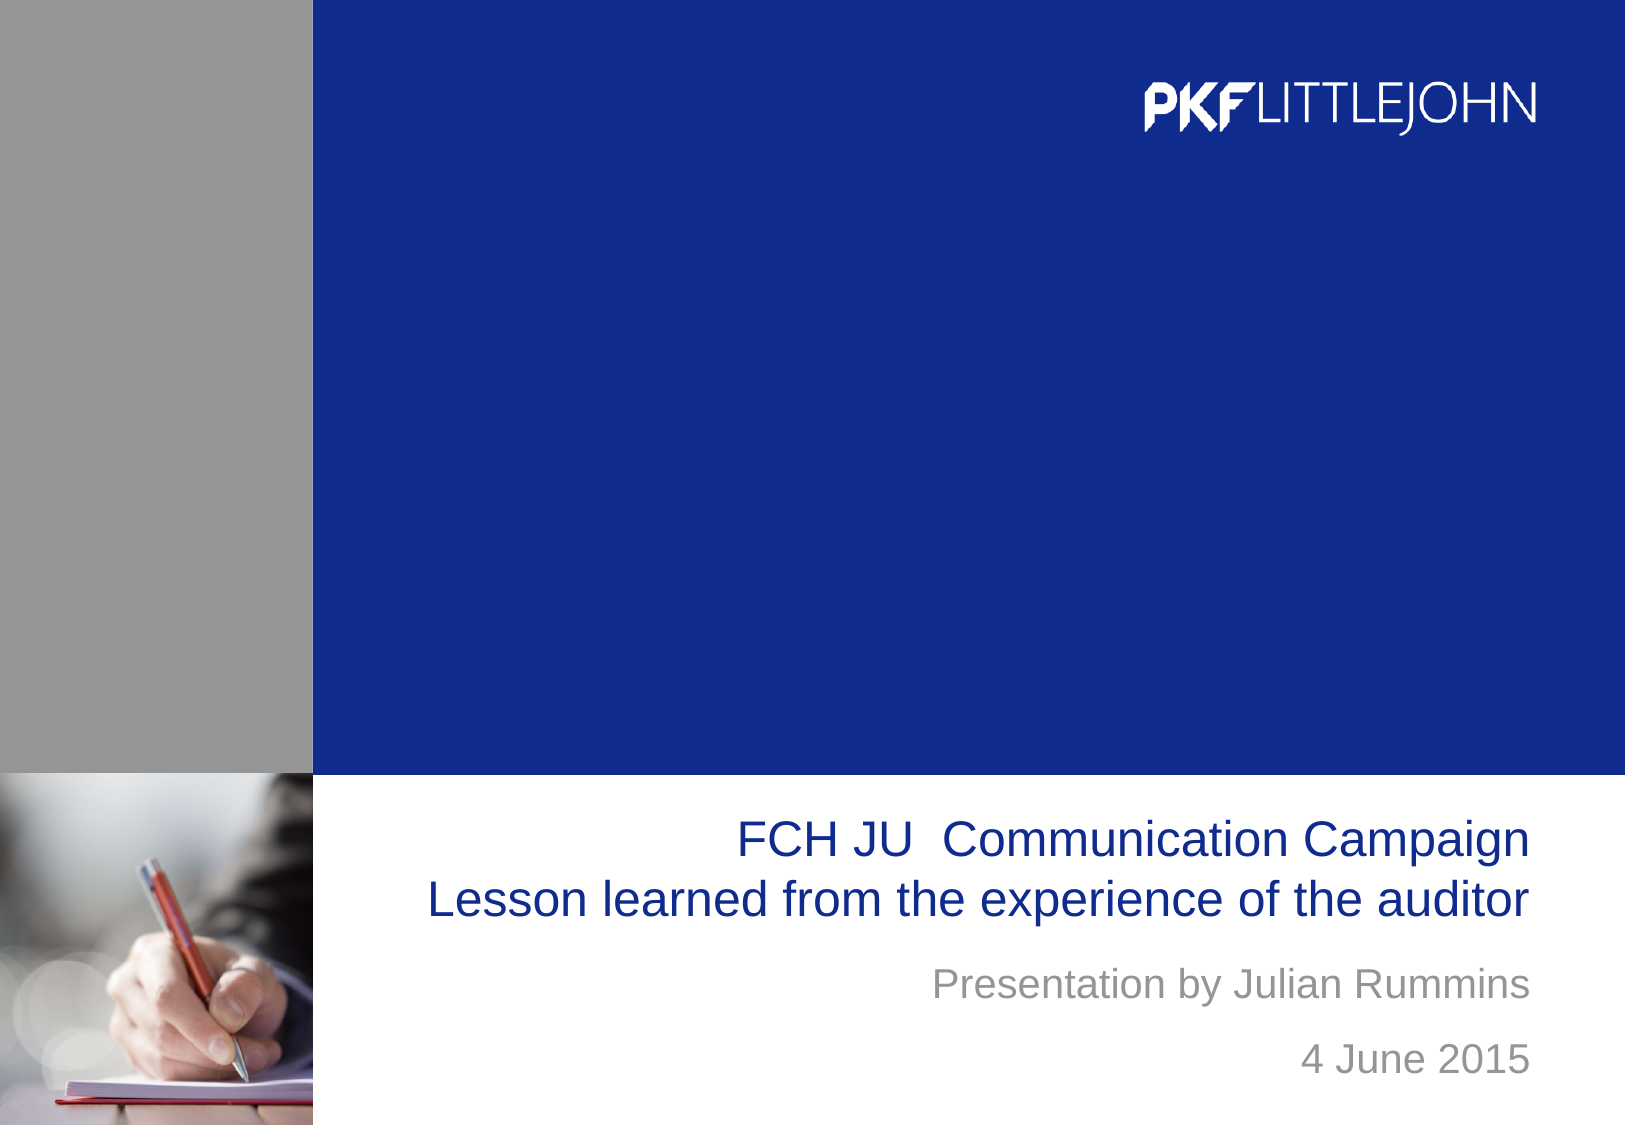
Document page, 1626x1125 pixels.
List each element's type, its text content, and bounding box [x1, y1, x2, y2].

title FCH JU Communication Campaign Lesson learned from the experience of the auditor [320, 798, 1546, 886]
picture [0, 773, 313, 1125]
picture [1112, 49, 1568, 164]
subtitle Presentation by Julian Rummins 4 June 2015 [412, 923, 1547, 1012]
